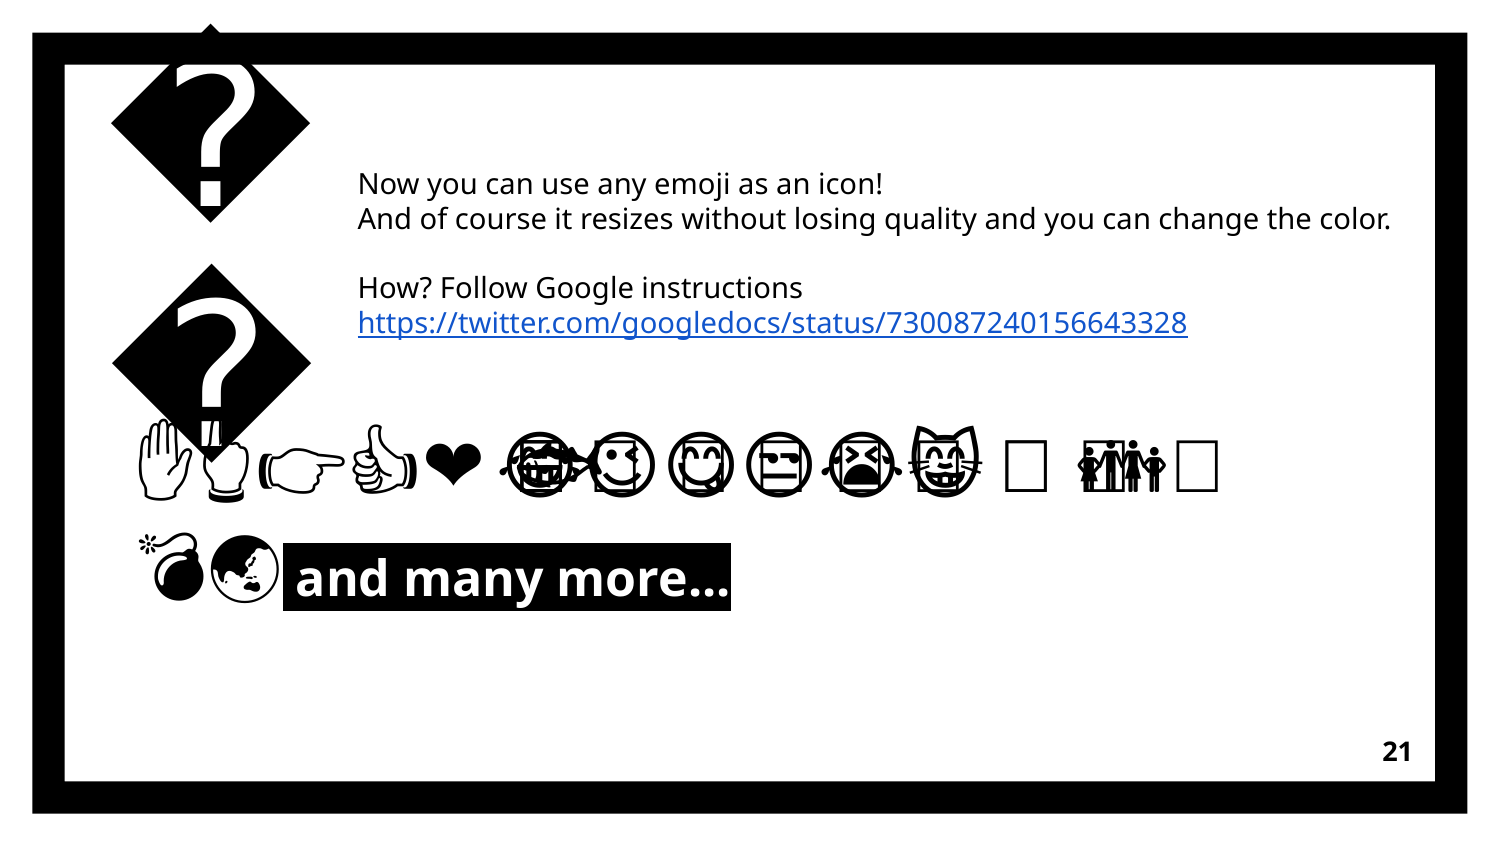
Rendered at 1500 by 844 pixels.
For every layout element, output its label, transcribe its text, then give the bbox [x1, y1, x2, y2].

slide_number 21 [1338, 720, 1429, 786]
text_box Now you can use any emoji as an icon! And of course it resizes without losing quality and you can change the color. How? Follow Google instructions https://twitter.com/googledocs/status/730087240156643328 [342, 149, 1438, 377]
text_box 😉 [93, 140, 331, 354]
text_box ✋👆👉👍👤👦👧👨👩👪💃🏃💑❤😂😉😋😒😭👶😸🐟🍒🍔💣📌📖🔨🎃🎈🎨🏈🏰🌏🔌🔑 and many more... [120, 389, 1322, 812]
